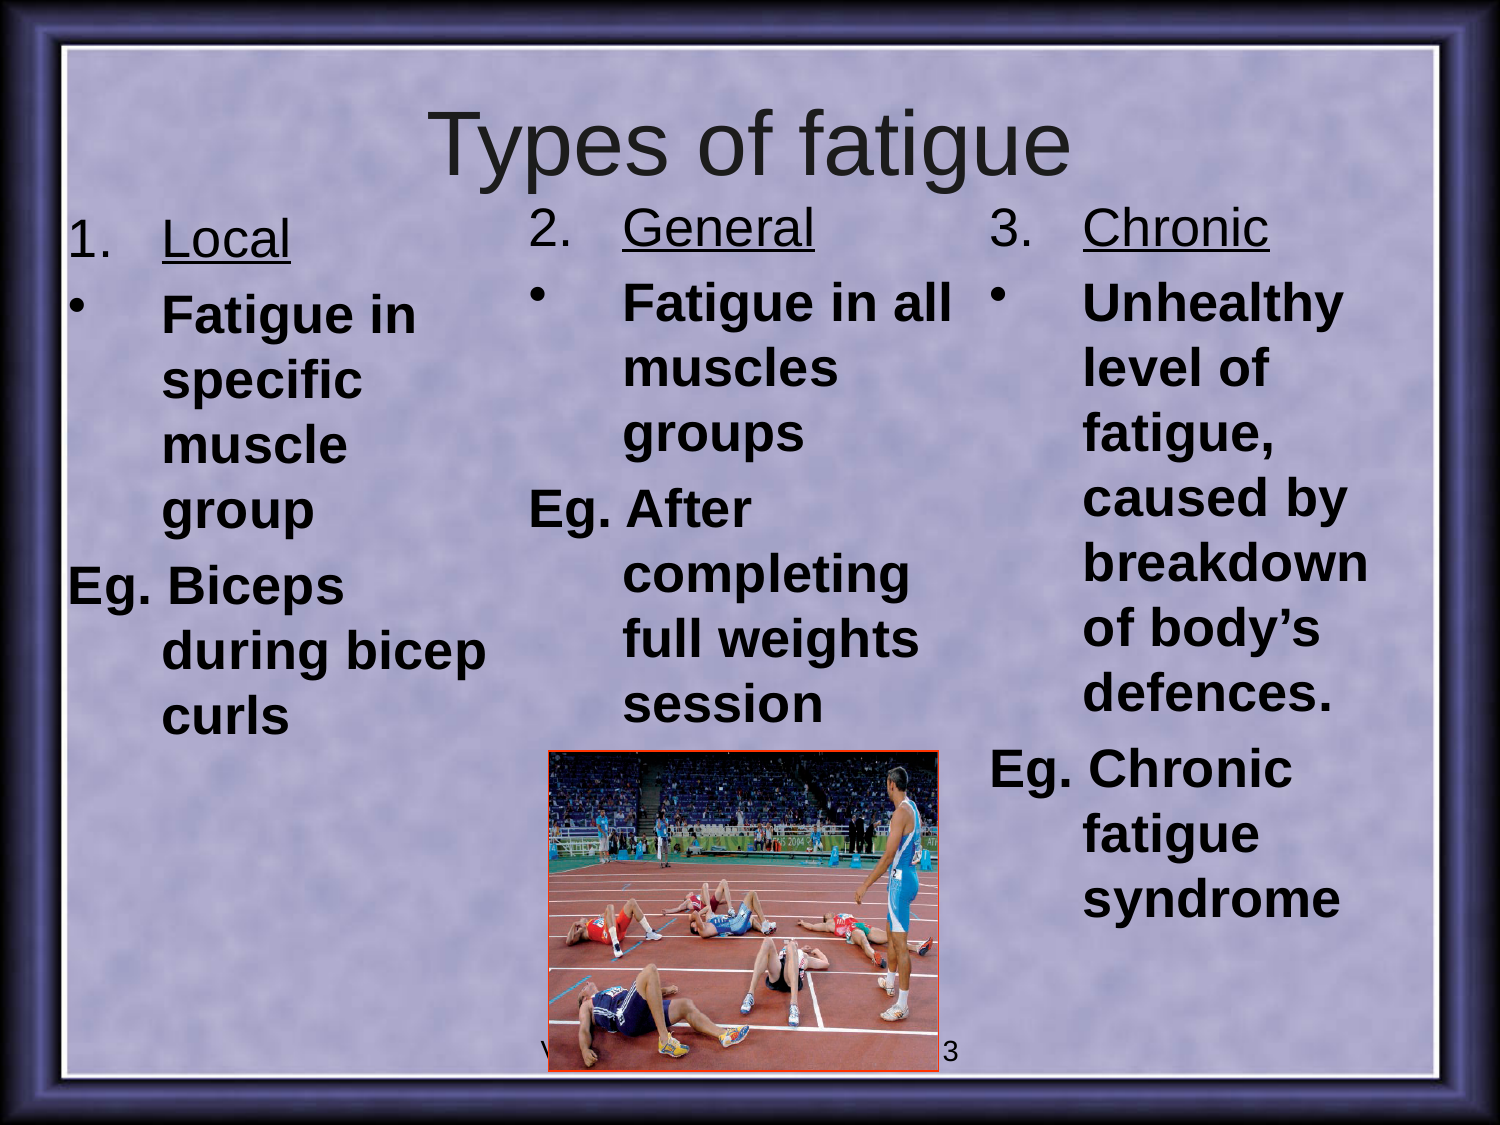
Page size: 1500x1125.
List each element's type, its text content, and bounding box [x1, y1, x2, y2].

text_box Local Fatigue in specific muscle group Eg. Biceps during bicep curls [53, 196, 516, 859]
footer VCE Physical Education - Unit 3 [512, 1024, 988, 1103]
text_box General Fatigue in all muscles groups Eg. After completing full weights session [513, 184, 974, 847]
title Types of fatigue [74, 44, 1426, 196]
text_box Chronic Unhealthy level of fatigue, caused by breakdown of body’s defences. Eg. Chronic fatigue syndrome [974, 184, 1437, 847]
picture [0, 0, 1500, 1125]
